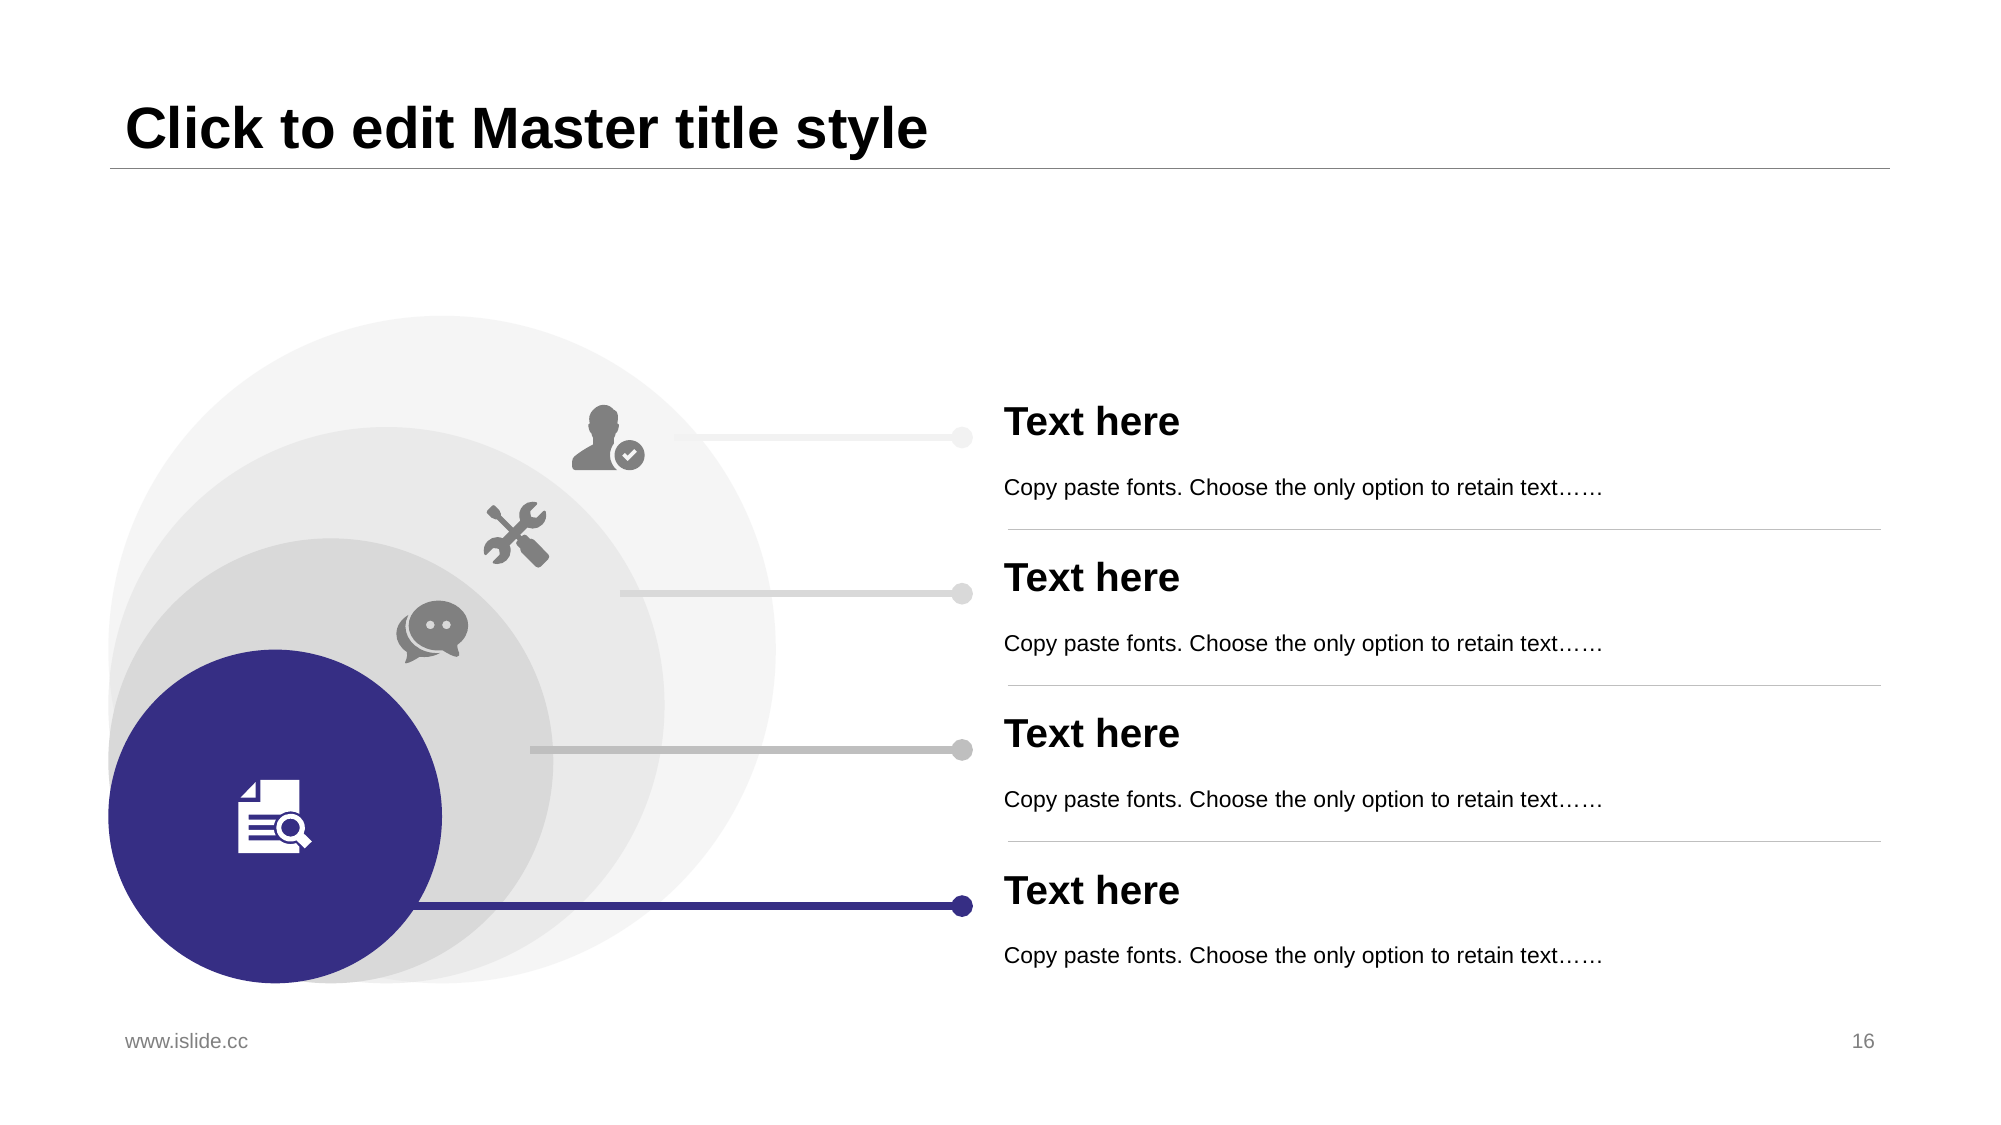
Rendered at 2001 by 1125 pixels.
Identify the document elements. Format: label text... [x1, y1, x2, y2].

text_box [108, 315, 1890, 984]
title Click to edit Master title style [109, 0, 1890, 169]
footer www.islide.cc [109, 1023, 790, 1058]
slide_number 16 [1412, 1023, 1890, 1058]
